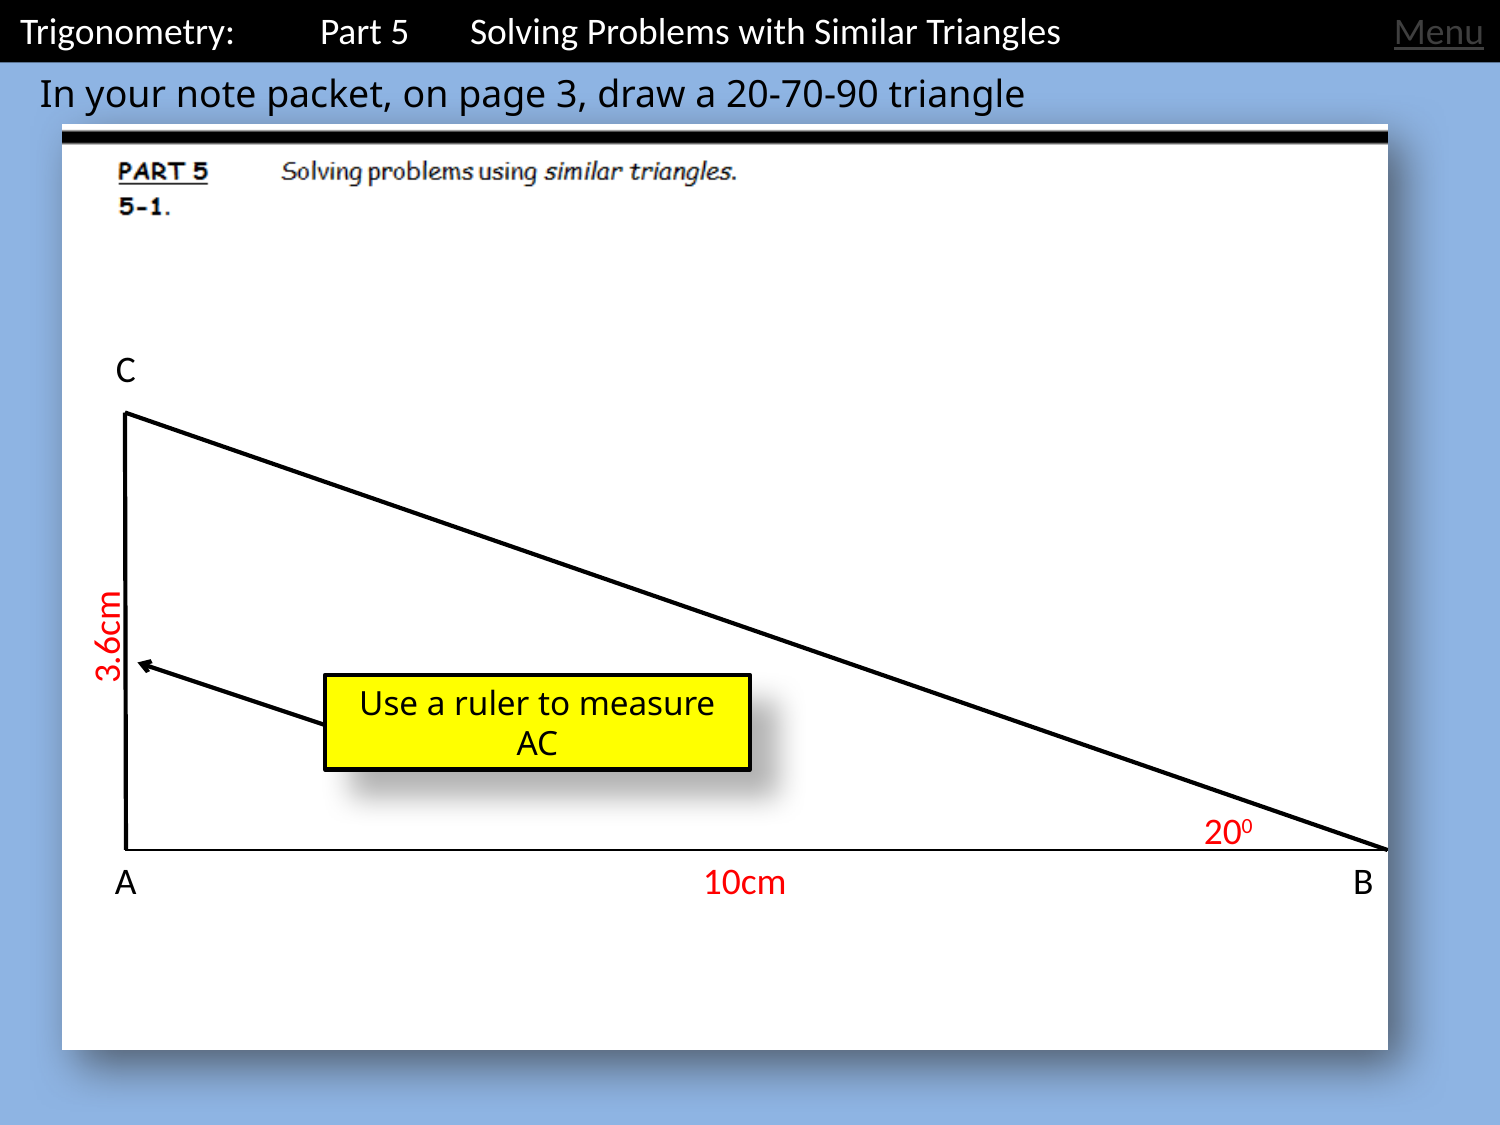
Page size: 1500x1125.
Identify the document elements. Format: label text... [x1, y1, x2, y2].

text_box In your note packet, on page 3, draw a 20-70-90 triangle [24, 62, 1475, 168]
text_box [137, 662, 326, 726]
text_box [1086, 0, 1500, 64]
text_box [127, 412, 1388, 851]
text_box Menu [1379, 0, 1500, 60]
text_box [0, 0, 5, 64]
picture [62, 124, 1388, 1051]
text_box Trigonometry: Part 5 Solving Problems with Similar Triangles [5, 0, 1086, 105]
